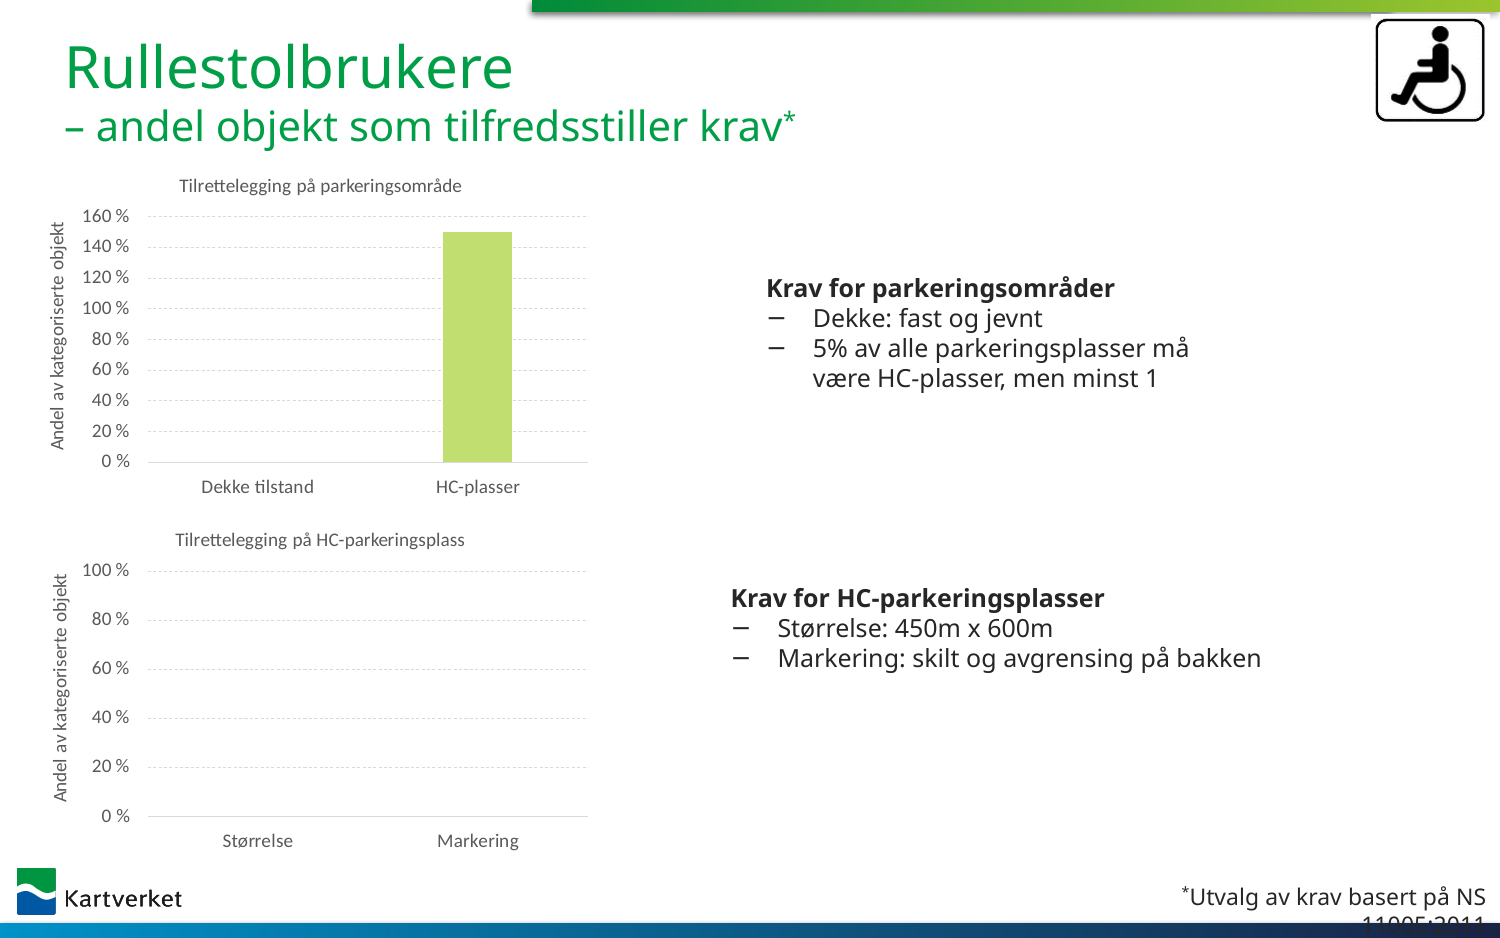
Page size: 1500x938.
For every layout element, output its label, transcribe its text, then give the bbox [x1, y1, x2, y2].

text_box Krav for parkeringsområder Dekke: fast og jevnt 5% av alle parkeringsplasser må være HC-plasser, men minst 1 [751, 264, 1232, 400]
picture [41, 166, 599, 505]
text_box Rullestolbrukere – andel objekt som tilfredsstiller krav* [49, 23, 1431, 158]
text_box Krav for HC-parkeringsplasser Størrelse: 450m x 600m Markering: skilt og avgrensing på bakken [715, 574, 1278, 680]
text_box *Utvalg av krav basert på NS 11005:2011 [1068, 873, 1500, 938]
picture [1371, 13, 1491, 127]
picture [41, 520, 599, 859]
